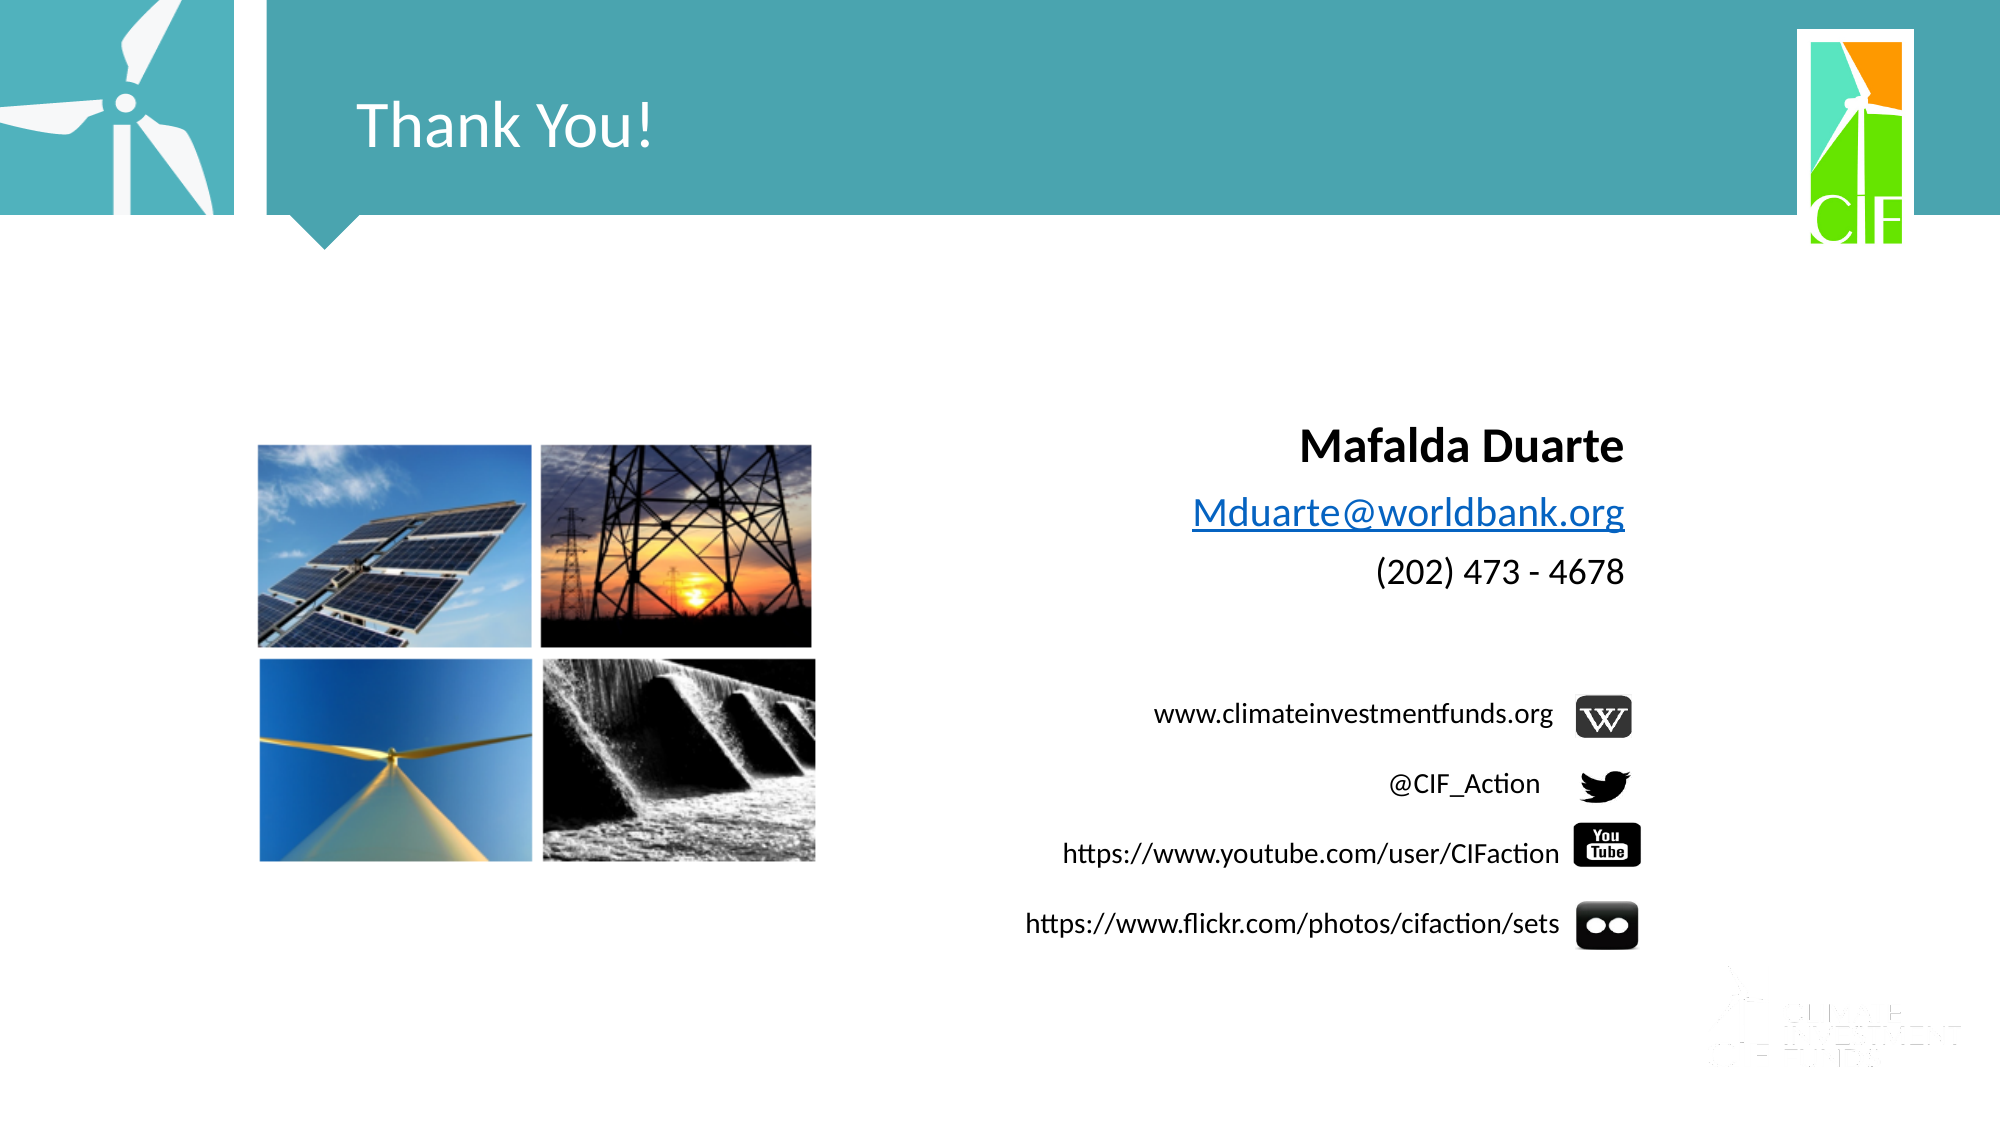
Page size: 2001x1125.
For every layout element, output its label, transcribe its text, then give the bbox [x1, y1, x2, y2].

text_box Mafalda Duarte Mduarte@worldbank.org (202) 473 - 4678 [1157, 404, 1640, 600]
picture [1574, 767, 1633, 805]
picture [1571, 821, 1643, 868]
picture [1797, 29, 1914, 259]
picture [0, 0, 234, 215]
picture [1708, 966, 1961, 1067]
picture [1575, 694, 1632, 738]
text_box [252, 439, 825, 868]
title Thank You! [356, 77, 1795, 210]
picture [1574, 900, 1640, 951]
text_box www.climateinvestmentfunds.org @CIF_Action https://www.youtube.com/user/CIFaction https://www.flickr.com/photos/cifaction/sets [824, 687, 1575, 947]
